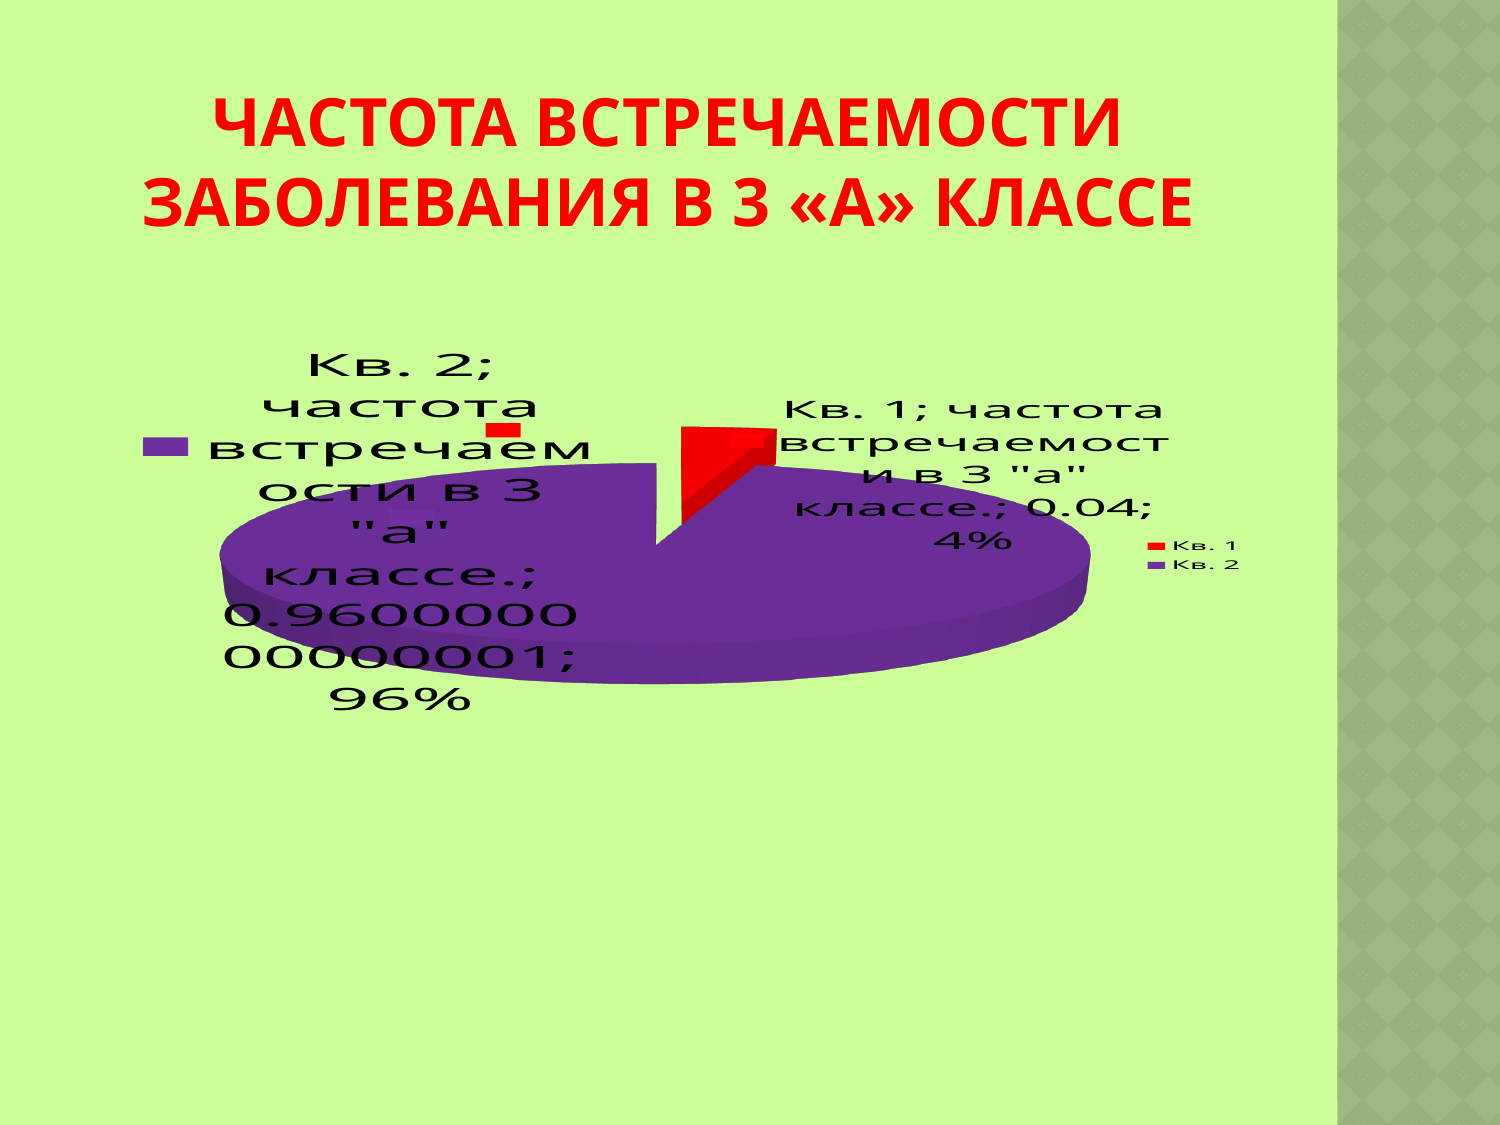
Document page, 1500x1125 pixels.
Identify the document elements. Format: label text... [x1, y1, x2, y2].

title Частота встречаемости заболевания в 3 «а» классе [75, 52, 1263, 240]
chart [74, 263, 1263, 1060]
